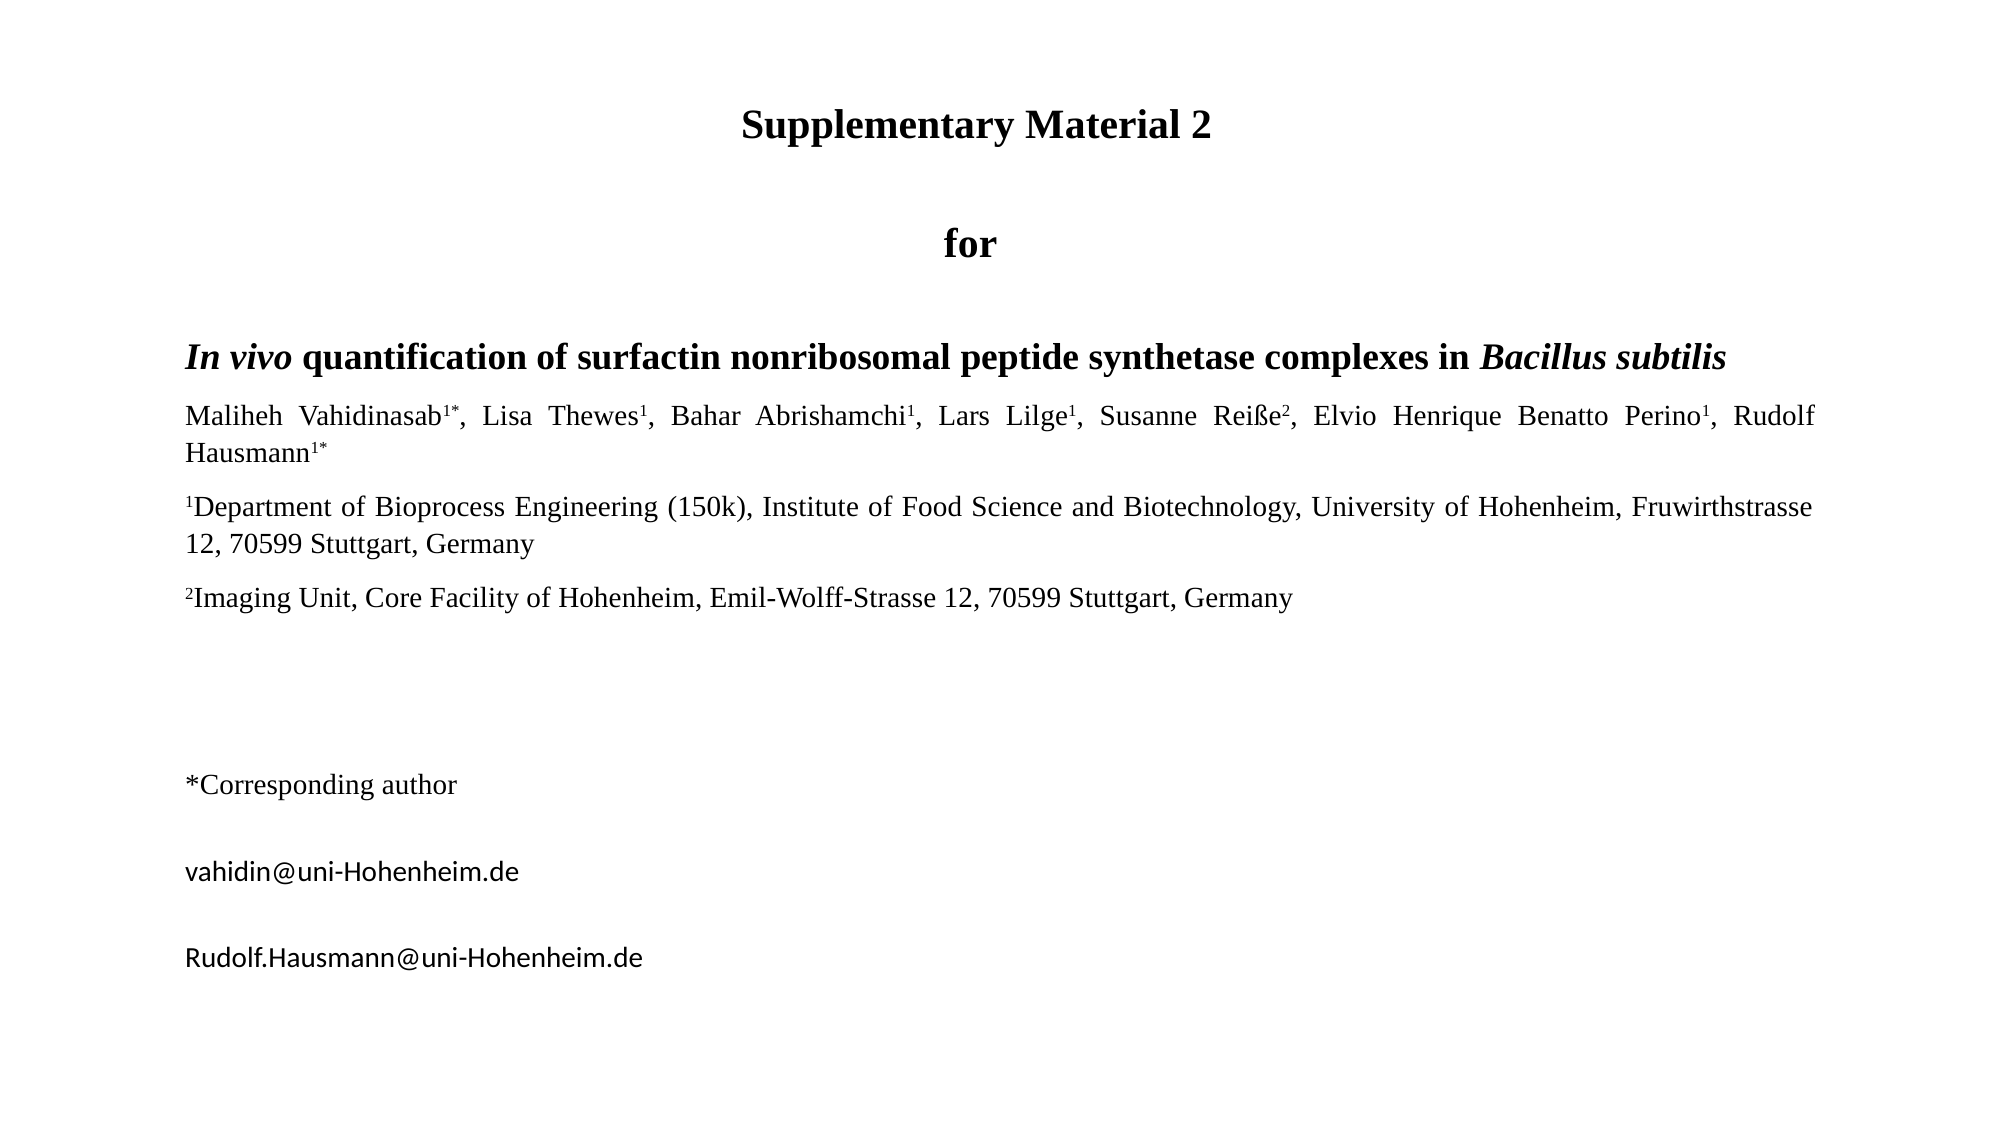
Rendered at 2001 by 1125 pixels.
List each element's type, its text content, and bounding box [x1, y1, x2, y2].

text_box In vivo quantification of surfactin nonribosomal peptide synthetase complexes in Bacillus subtilis Maliheh Vahidinasab1*, Lisa Thewes1, Bahar Abrishamchi1, Lars Lilge1, Susanne Reiße2, Elvio Henrique Benatto Perino1, Rudolf Hausmann1* 1Department of Bioprocess Engineering (150k), Institute of Food Science and Biotechnology, University of Hohenheim, Fruwirthstrasse 12, 70599 Stuttgart, Germany 2Imaging Unit, Core Facility of Hohenheim, Emil-Wolff-Strasse 12, 70599 Stuttgart, Germany *Corresponding author vahidin@uni-Hohenheim.de Rudolf.Hausmann@uni-Hohenheim.de [170, 301, 1830, 981]
text_box Supplementary Material 2 for [413, 89, 1541, 275]
